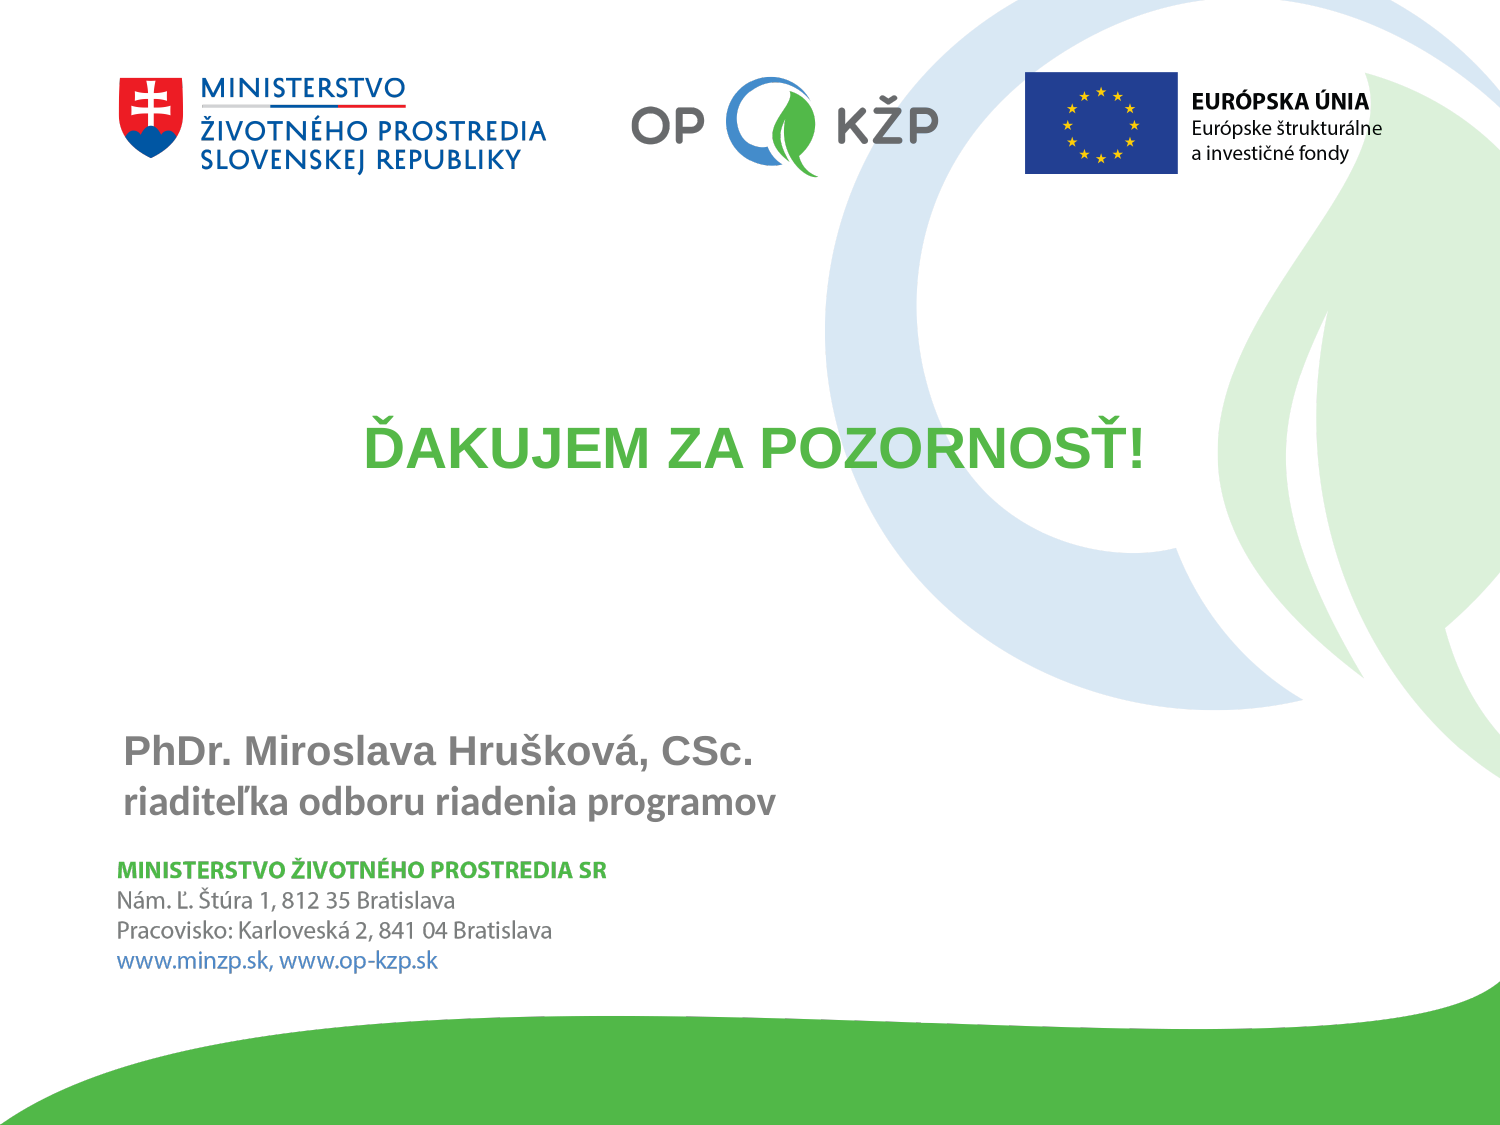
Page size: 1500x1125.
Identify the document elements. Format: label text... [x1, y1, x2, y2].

title ĎAKUJEM ZA POZORNOSŤ! [108, 340, 1403, 559]
text_box PhDr. Miroslava Hrušková, CSc. riaditeľka odboru riadenia programov [108, 716, 1403, 832]
picture [0, 0, 1500, 1125]
